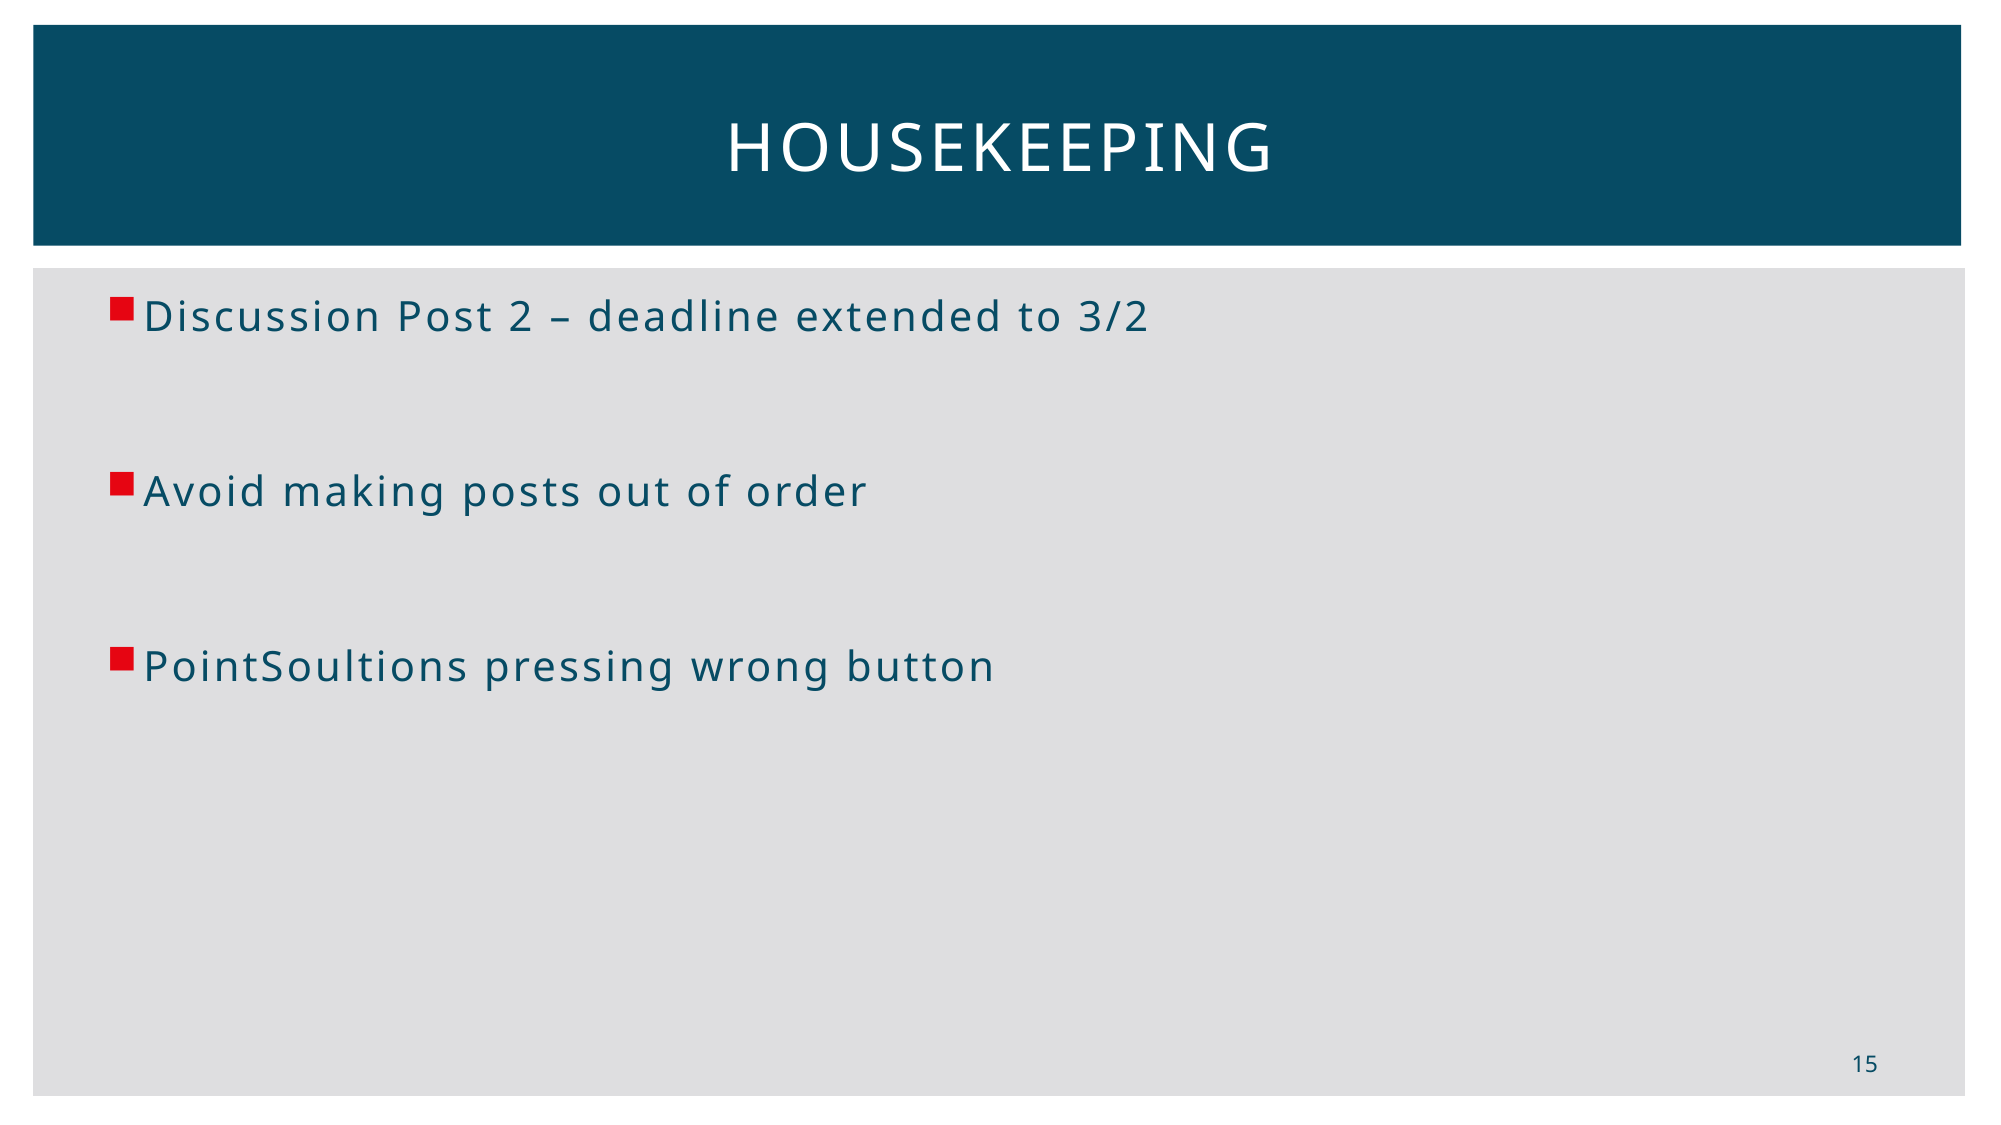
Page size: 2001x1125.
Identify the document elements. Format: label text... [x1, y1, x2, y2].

list Discussion Post 2 – deadline extended to 3/2 Avoid making posts out of order PointSoultions pressing wrong button [83, 281, 1923, 1005]
title Housekeeping [83, 58, 1917, 232]
slide_number 15 [1800, 1041, 1930, 1089]
